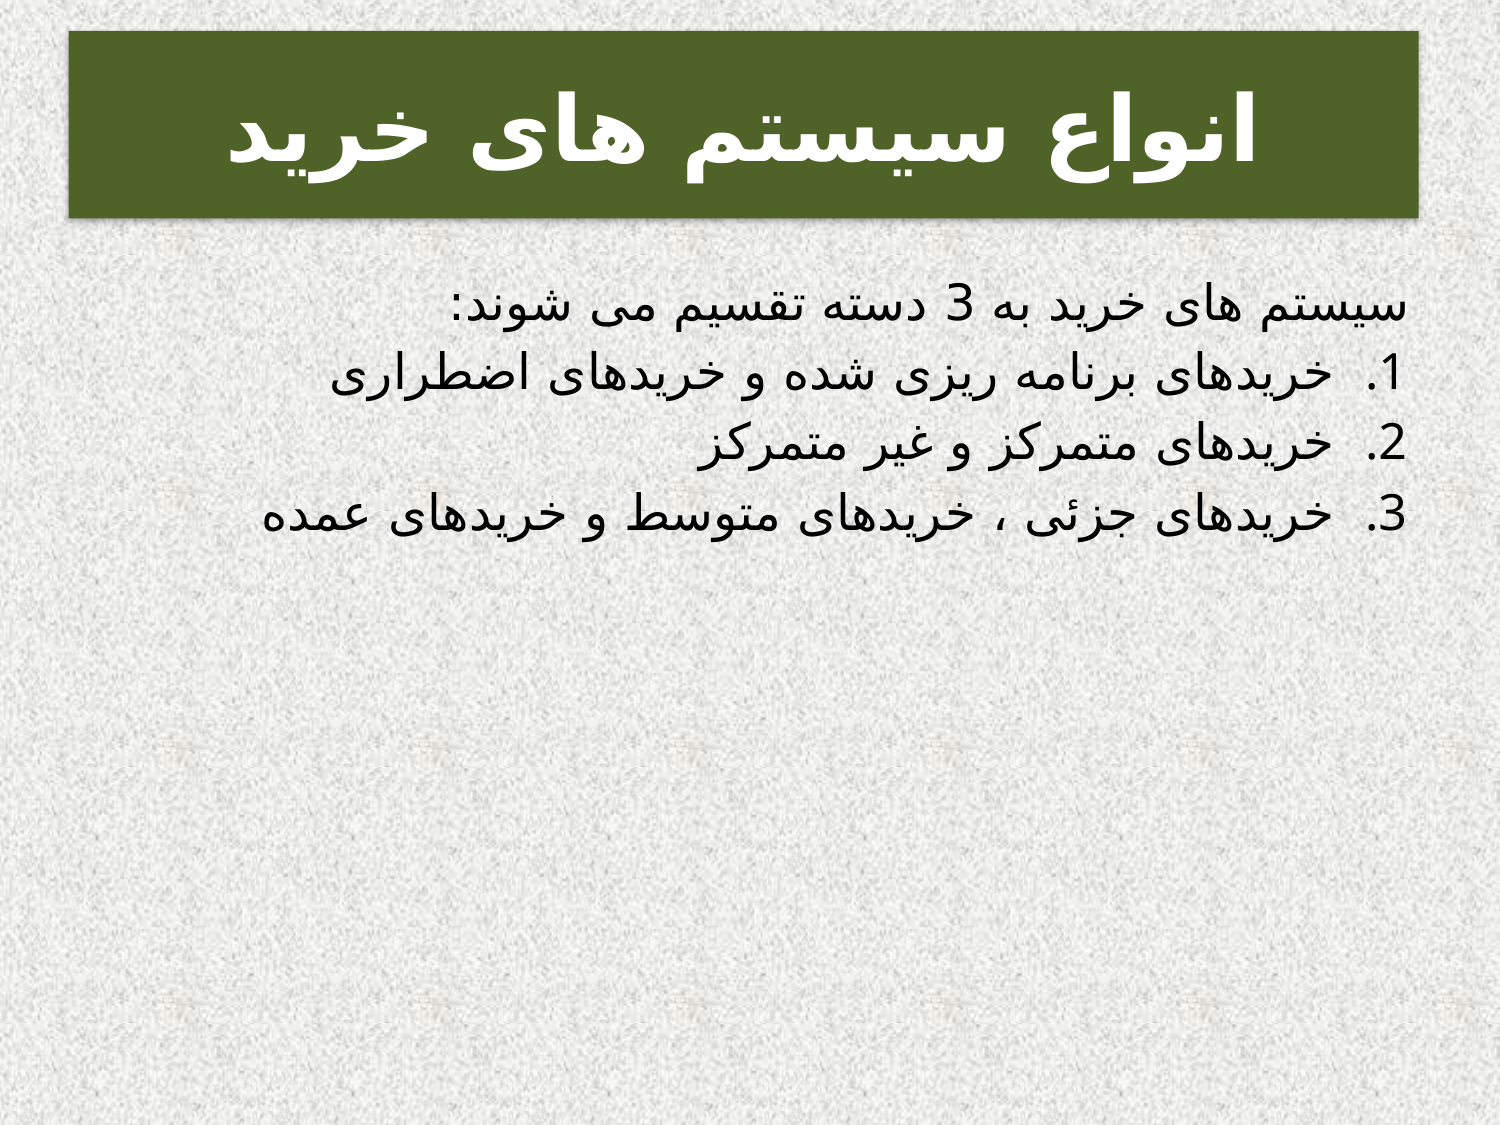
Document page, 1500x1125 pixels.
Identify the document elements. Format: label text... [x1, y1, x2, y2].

title انواع سیستم های خرید [68, 30, 1419, 219]
list سیستم های خرید به 3 دسته تقسیم می شوند: خریدهای برنامه ریزی شده و خریدهای اضطراری خریدهای متمرکز و غیر متمرکز خریدهای جزئی ، خریدهای متوسط و خریدهای عمده [53, 262, 1425, 870]
picture [0, 0, 1500, 1125]
